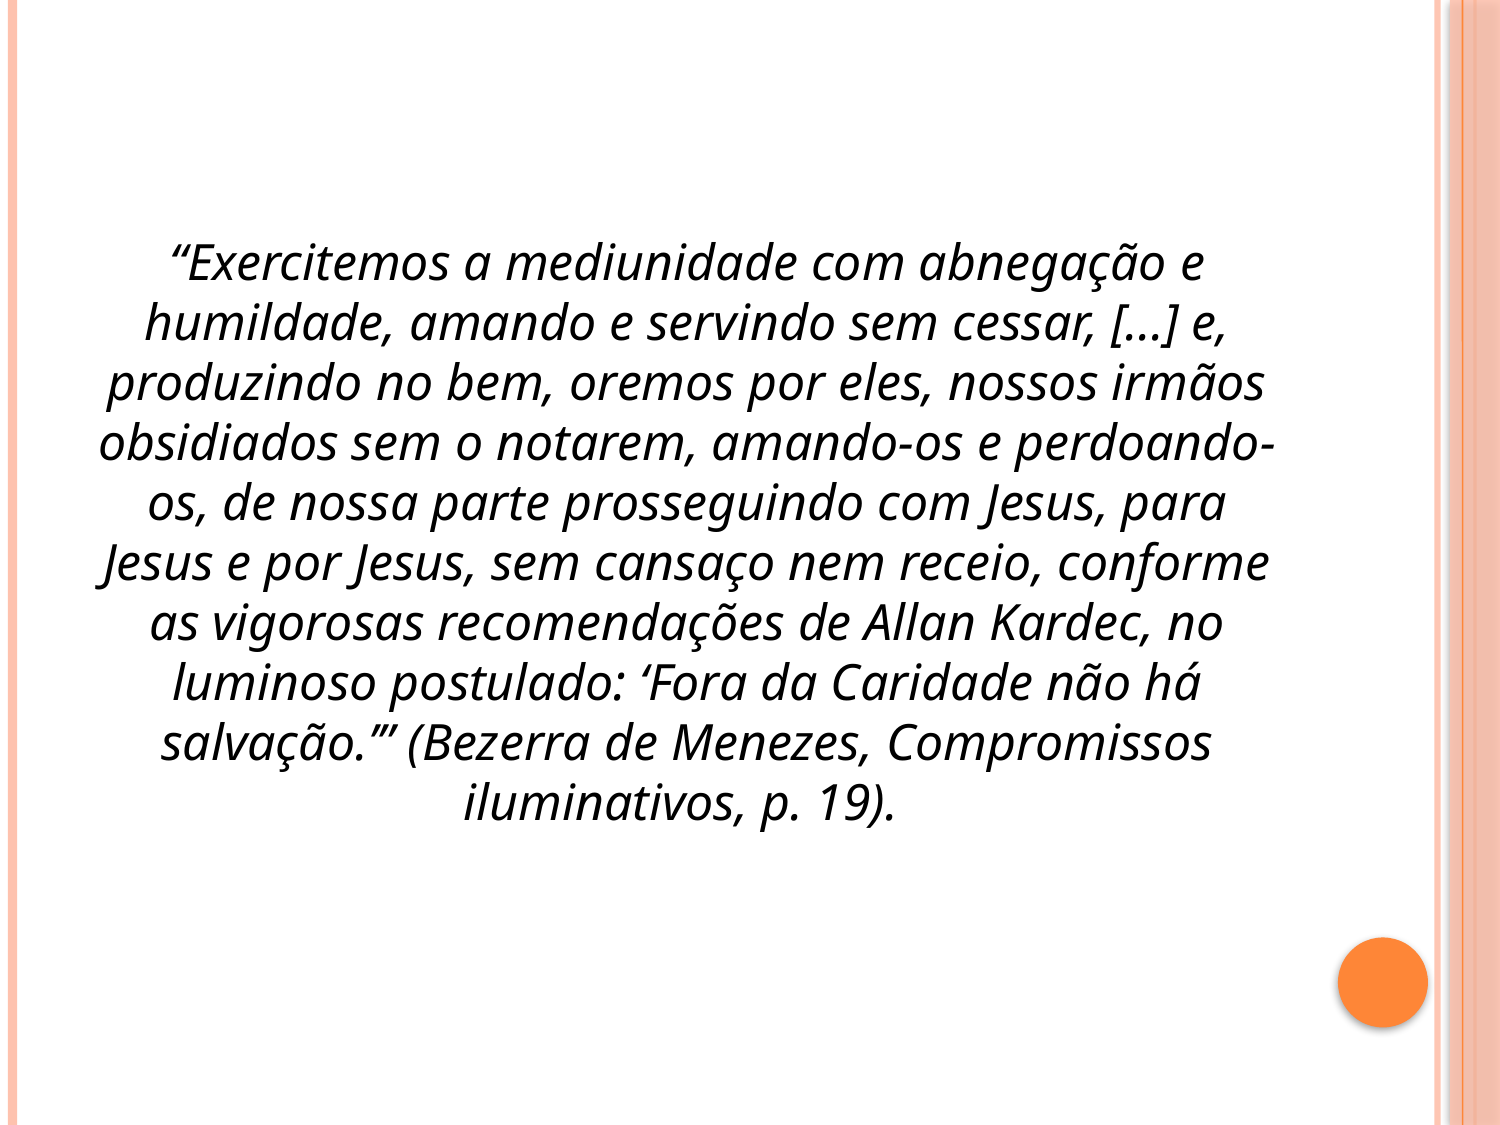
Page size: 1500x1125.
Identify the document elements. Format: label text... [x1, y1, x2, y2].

list “Exercitemos a mediunidade com abnegação e humildade, amando e servindo sem cessar, [...] e, produzindo no bem, oremos por eles, nossos irmãos obsidiados sem o notarem, amando-os e perdoando-os, de nossa parte prosseguindo com Jesus, para Jesus e por Jesus, sem cansaço nem receio, conforme as vigorosas recomendações de Allan Kardec, no luminoso postulado: ‘Fora da Caridade não há salvação.’” (Bezerra de Menezes, Compromissos iluminativos, p. 19). [75, 78, 1300, 1062]
